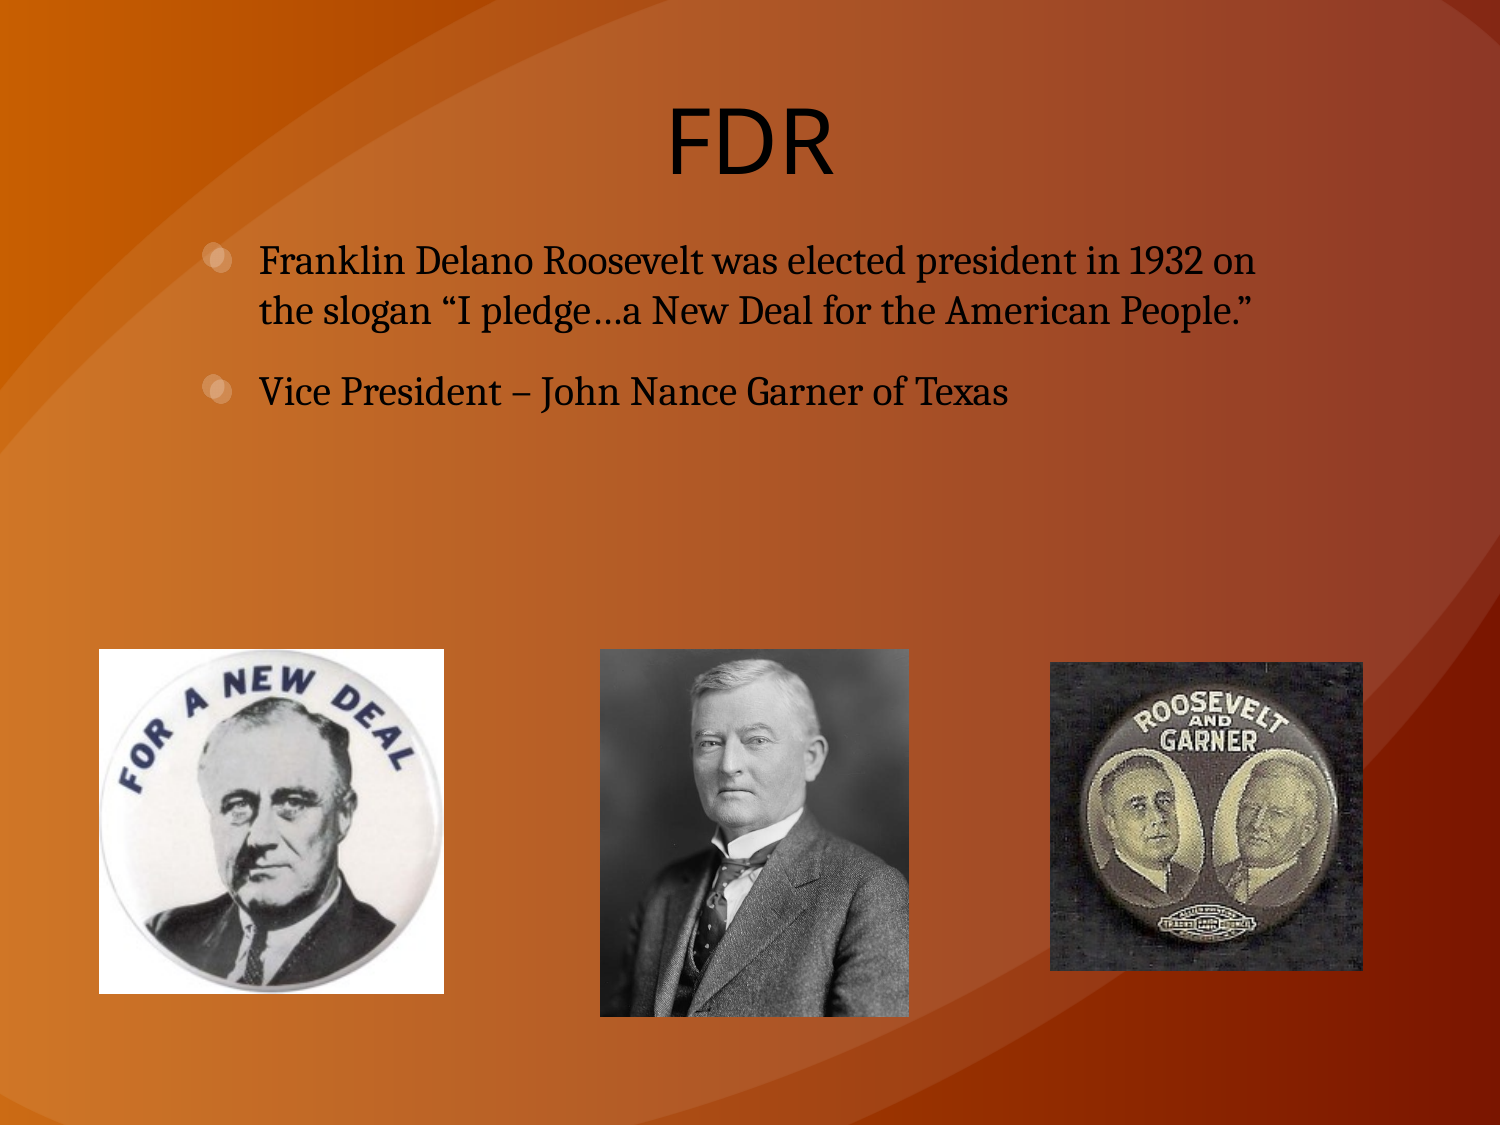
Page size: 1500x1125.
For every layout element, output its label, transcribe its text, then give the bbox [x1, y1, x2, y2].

picture [0, 0, 1500, 1125]
title FDR [283, 45, 1216, 200]
list Franklin Delano Roosevelt was elected president in 1932 on the slogan “I pledge…a New Deal for the American People.” Vice President – John Nance Garner of Texas [187, 224, 1275, 600]
